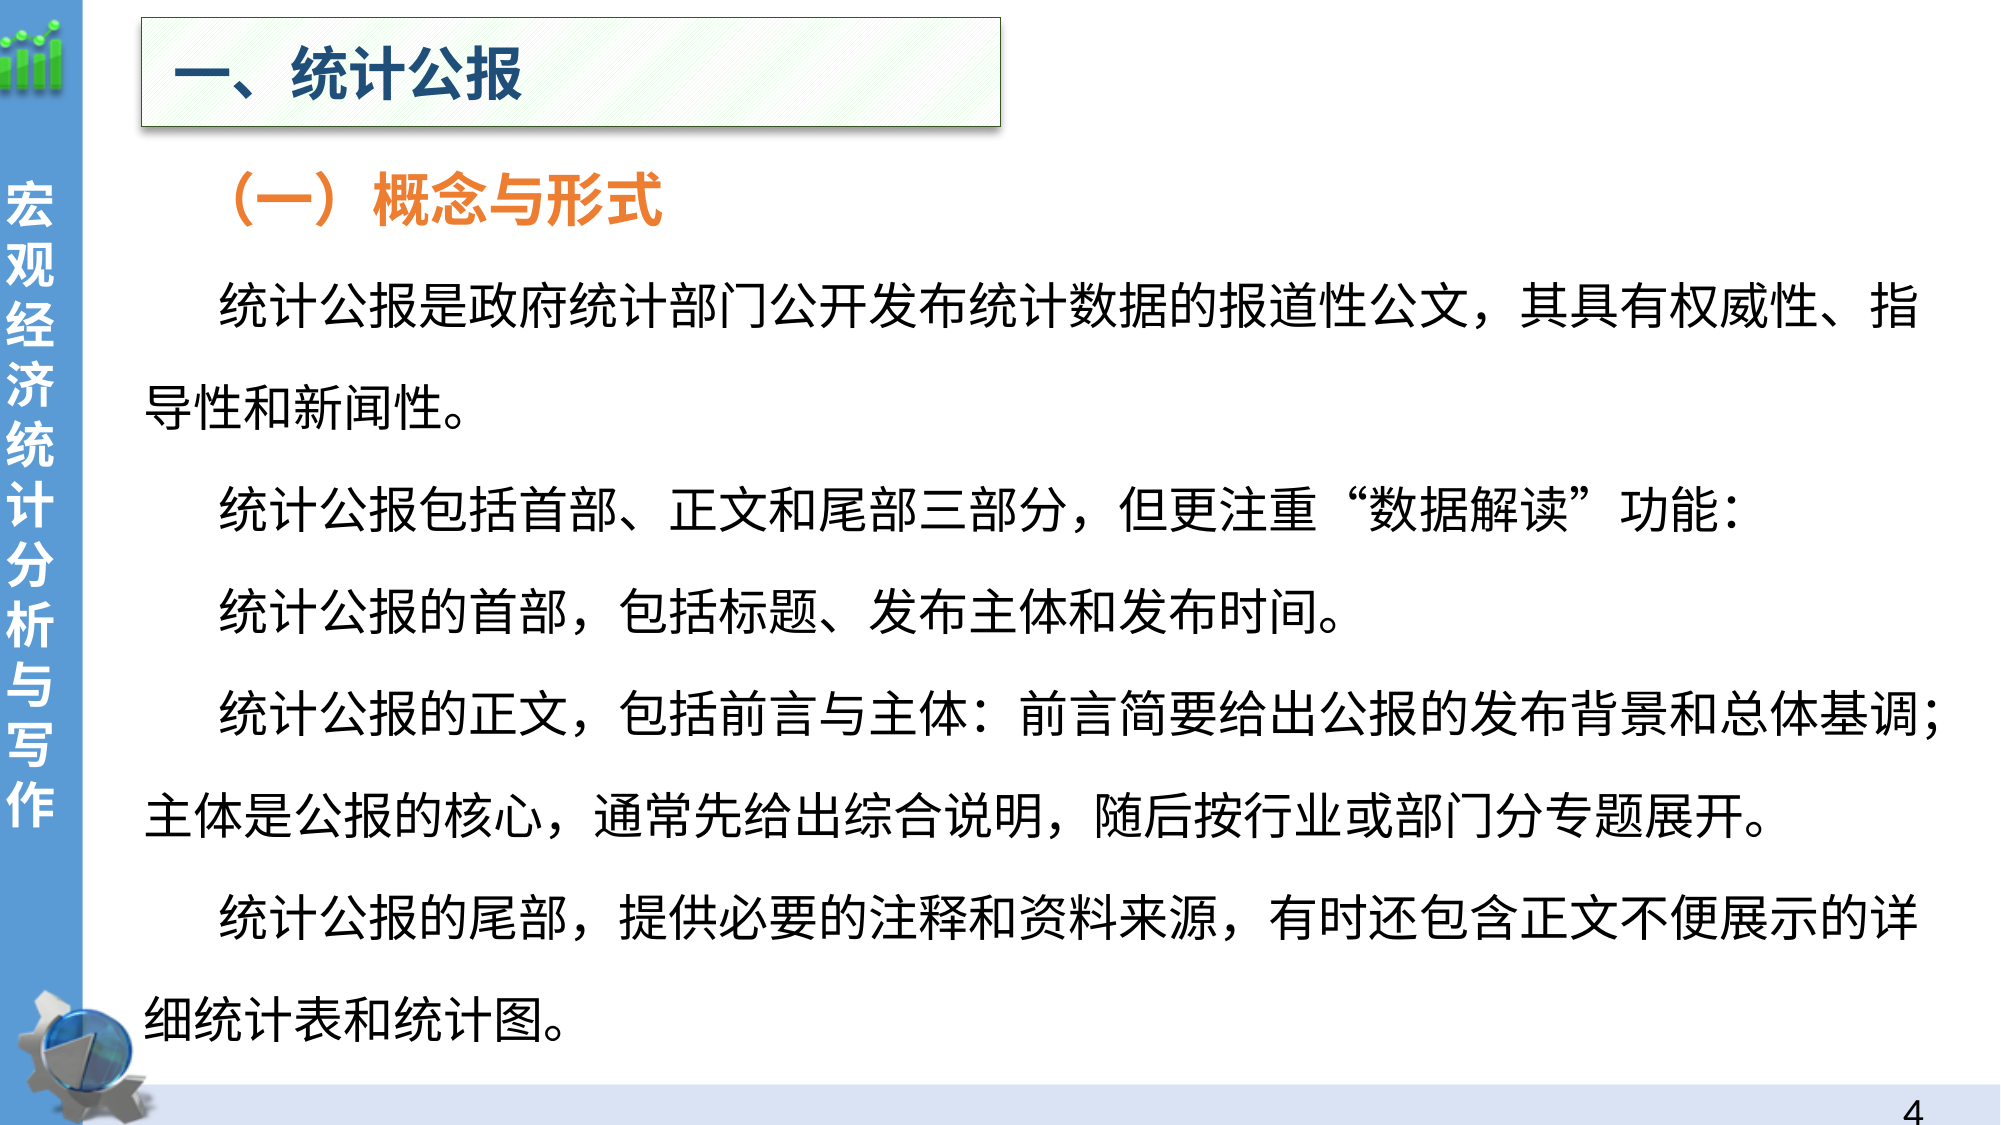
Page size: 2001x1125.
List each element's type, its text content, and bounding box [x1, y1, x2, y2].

text_box 一、统计公报 [141, 17, 1000, 127]
picture [0, 0, 2001, 1125]
slide_number 3 [1786, 1085, 1940, 1125]
text_box （一）概念与形式 统计公报是政府统计部门公开发布统计数据的报道性公文，其具有权威性、指导性和新闻性。 统计公报包括首部、正文和尾部三部分，但更注重“数据解读”功能： 统计公报的首部，包括标题、发布主体和发布时间。 统计公报的正文，包括前言与主体：前言简要给出公报的发布背景和总体基调；主体是公报的核心，通常先给出综合说明，随后按行业或部门分专题展开。 统计公报的尾部，提供必要的注释和资料来源，有时还包含正文不便展示的详细统计表和统计图。 [128, 155, 1963, 1057]
